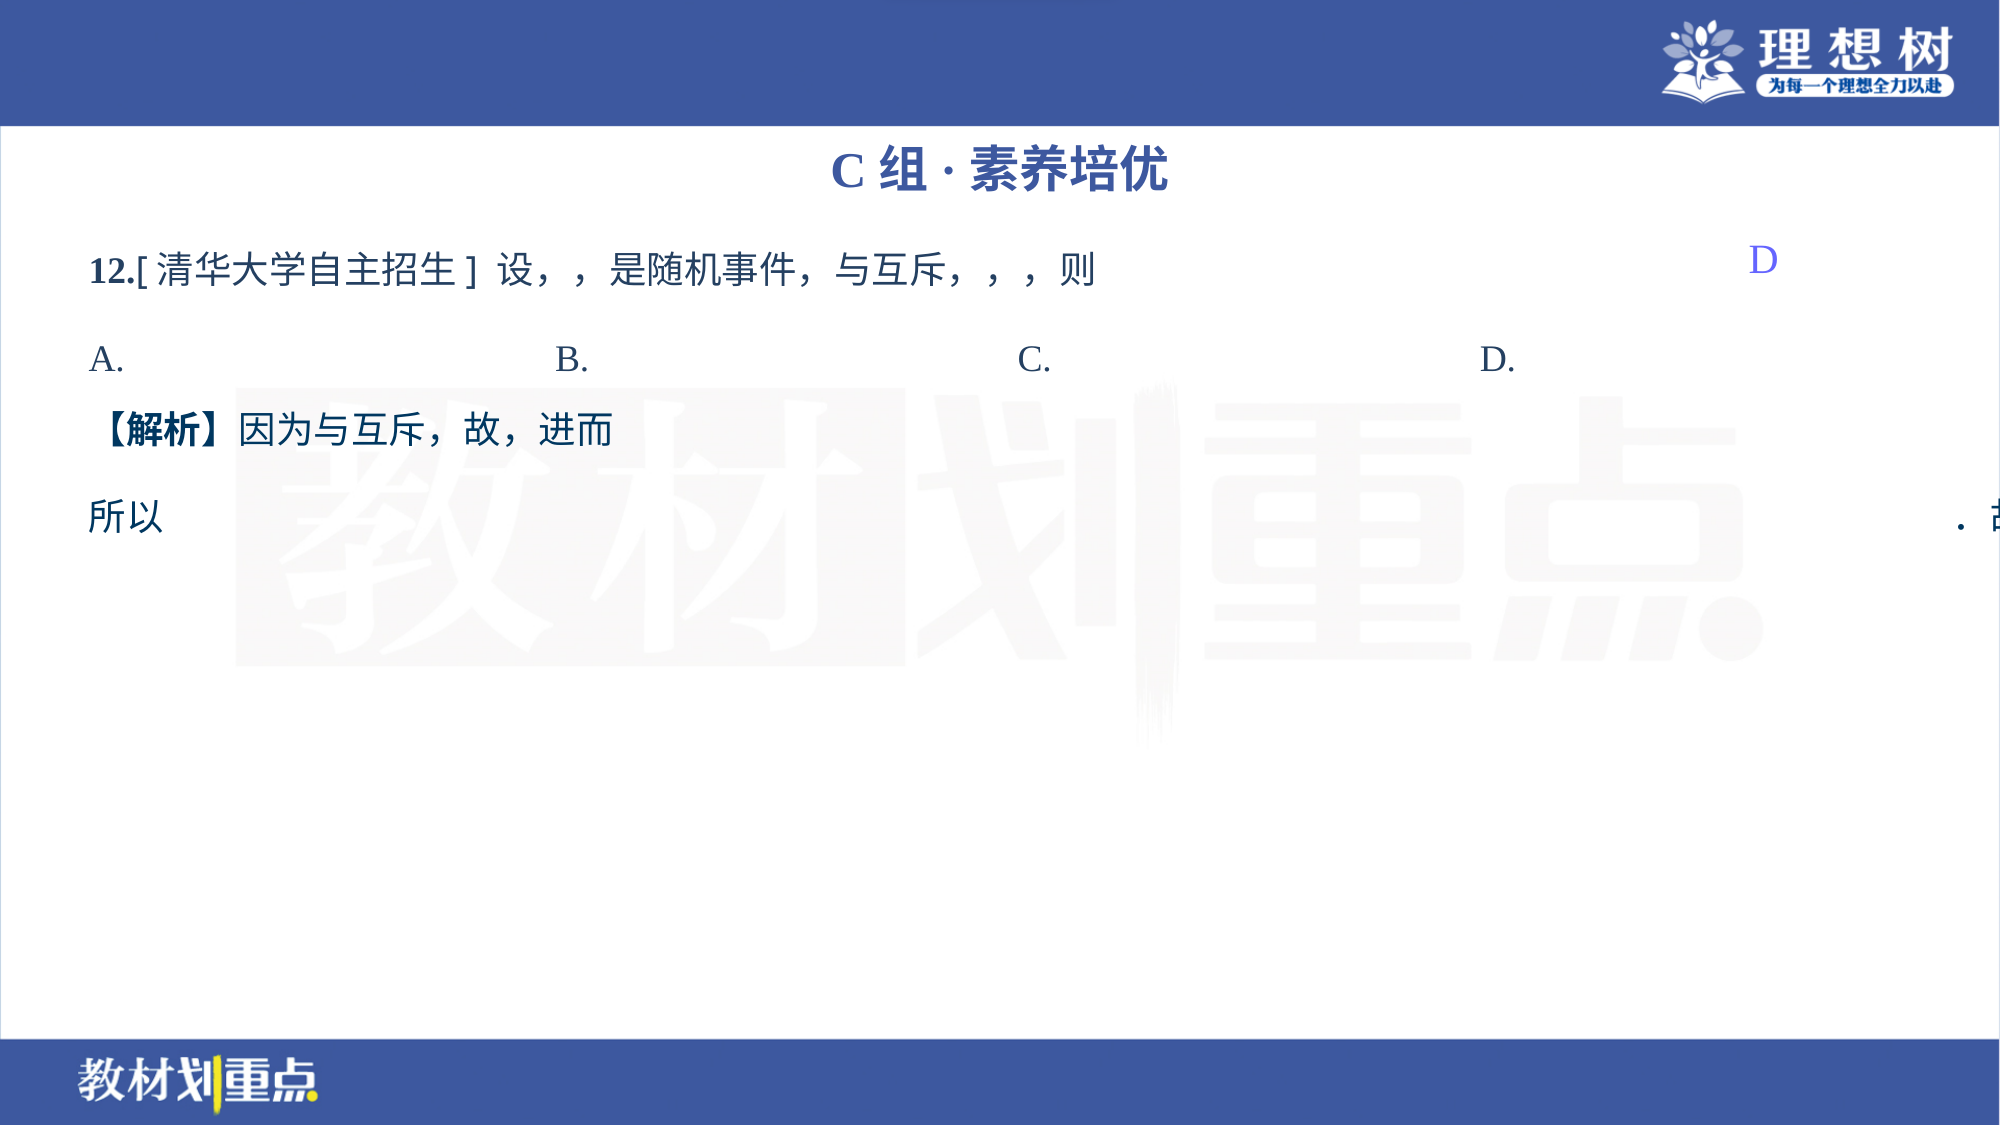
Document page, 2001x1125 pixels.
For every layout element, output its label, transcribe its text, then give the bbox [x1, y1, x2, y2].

picture [0, 0, 2000, 1125]
text_box D [1733, 229, 1794, 280]
text_box C组·素养培优 [88, 135, 1911, 196]
